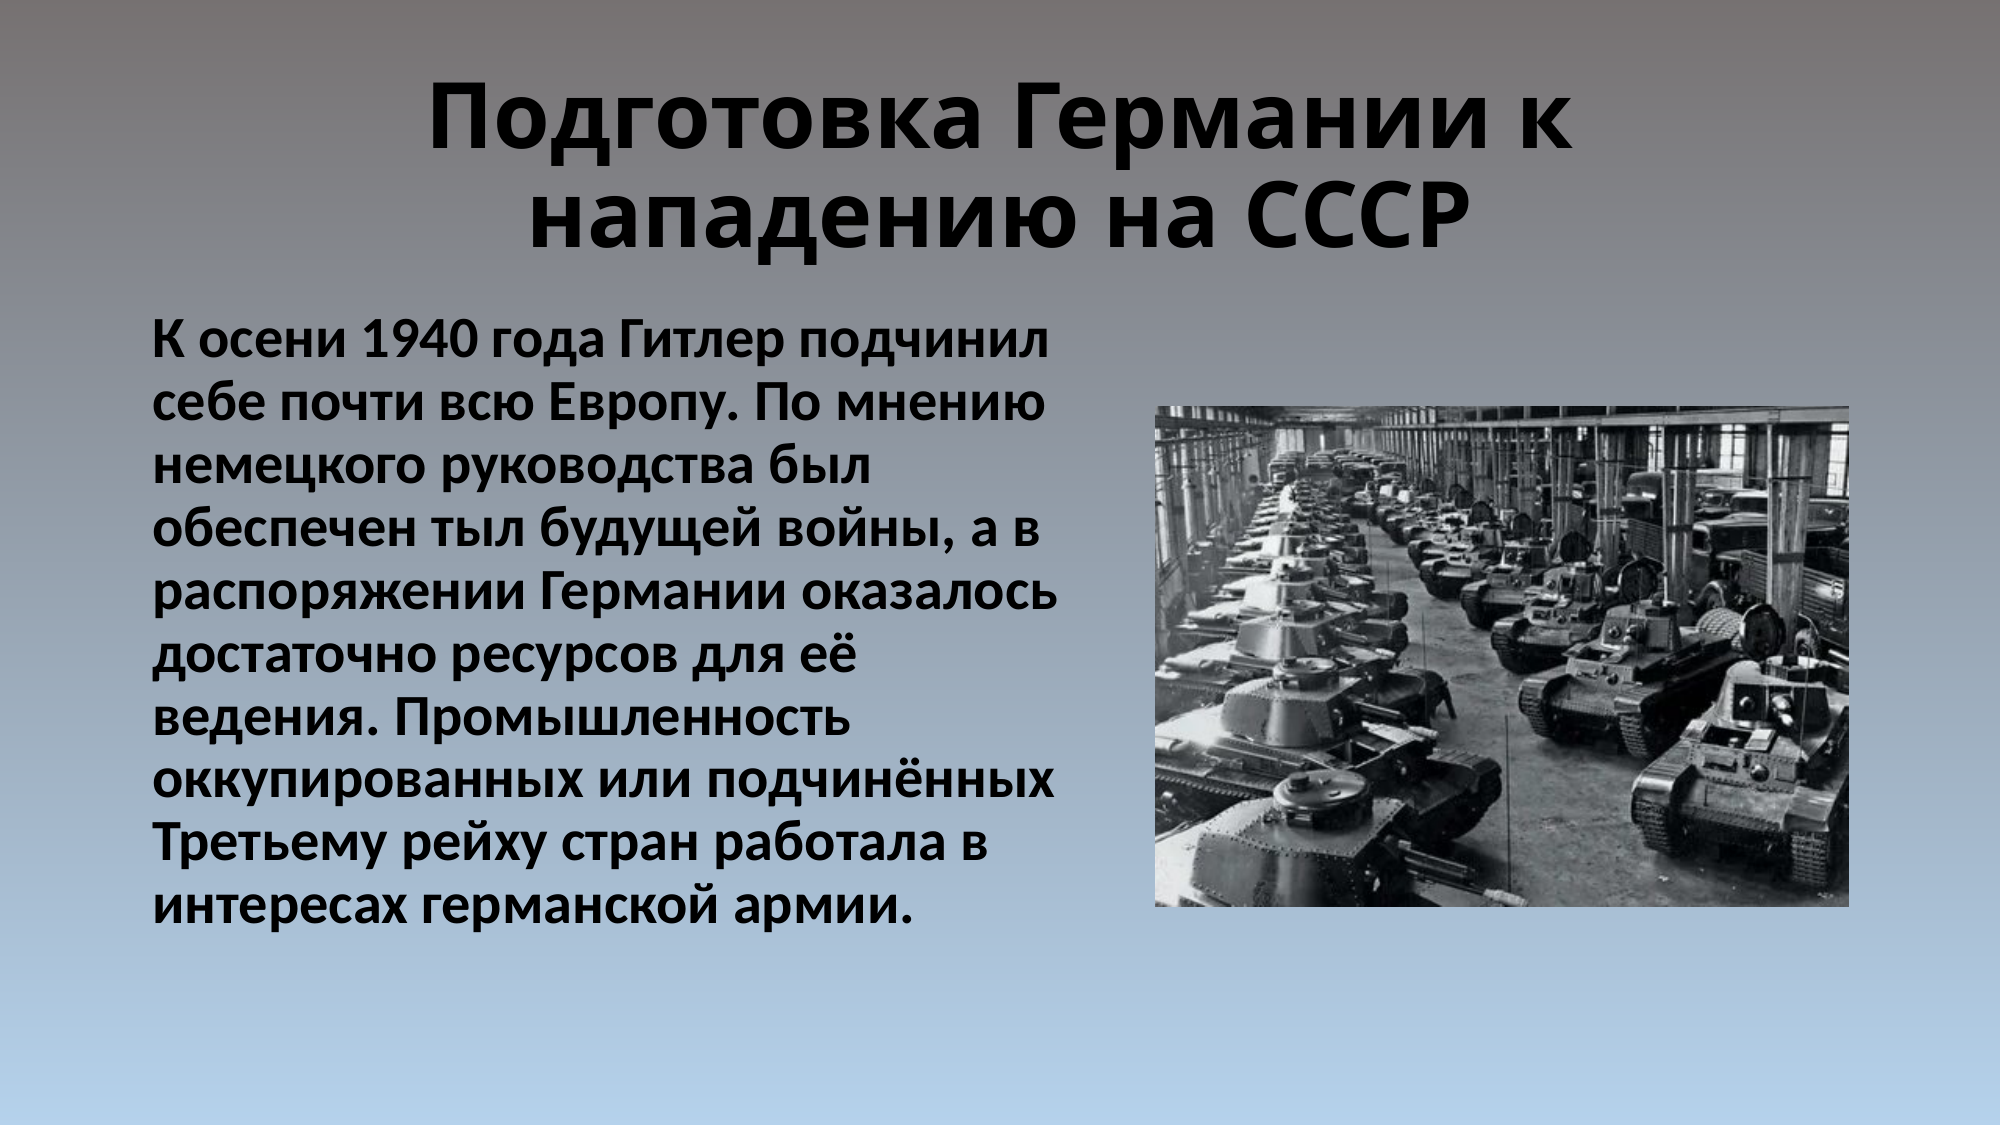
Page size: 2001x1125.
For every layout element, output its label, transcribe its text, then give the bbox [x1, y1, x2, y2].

list К осени 1940 года Гитлер подчинил себе почти всю Европу. По мнению немецкого руководства был обеспечен тыл будущей войны, а в распоряжении Германии оказалось достаточно ресурсов для её ведения. Промышленность оккупированных или подчинённых Третьему рейху стран работала в интересах германской армии. [137, 299, 1099, 1014]
title Подготовка Германии к нападению на СССР [137, 59, 1863, 278]
picture [1154, 406, 1849, 907]
